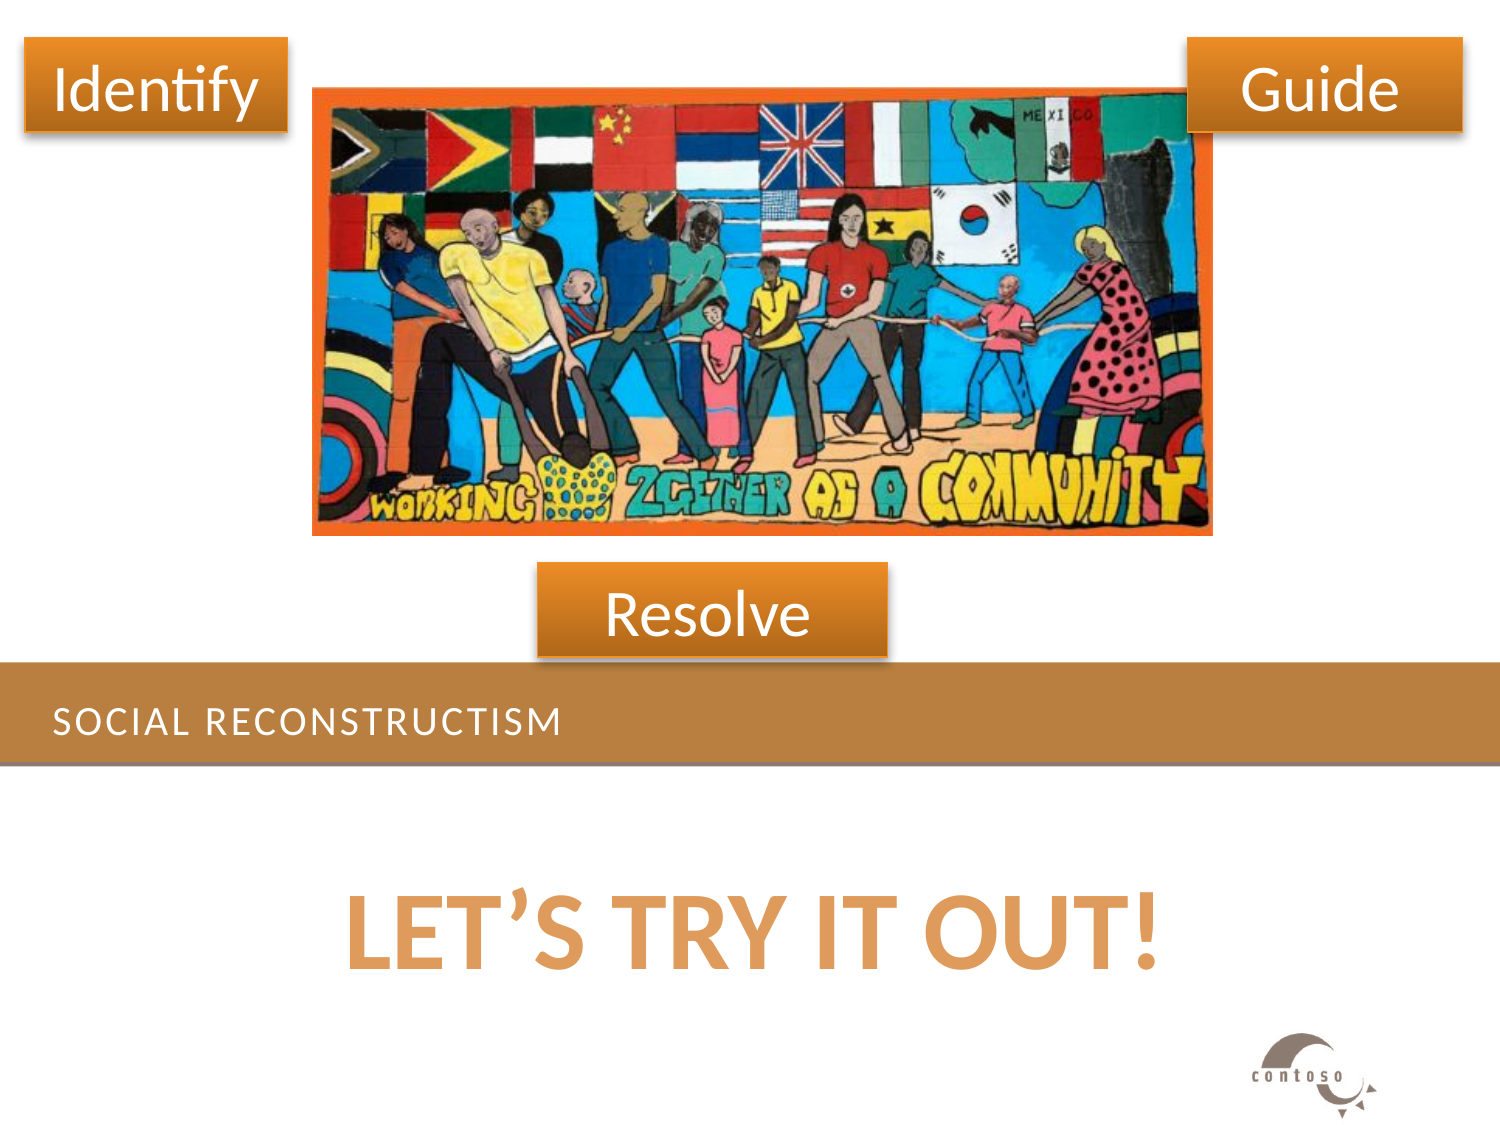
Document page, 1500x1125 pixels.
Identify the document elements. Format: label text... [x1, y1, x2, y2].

text_box Identify [24, 37, 288, 133]
text_box LET’S TRY IT OUT! [329, 849, 1182, 1000]
text_box Resolve [537, 562, 888, 658]
picture [312, 87, 1213, 537]
text_box Guide [1187, 37, 1463, 133]
title Social reconstructism [37, 675, 1225, 763]
